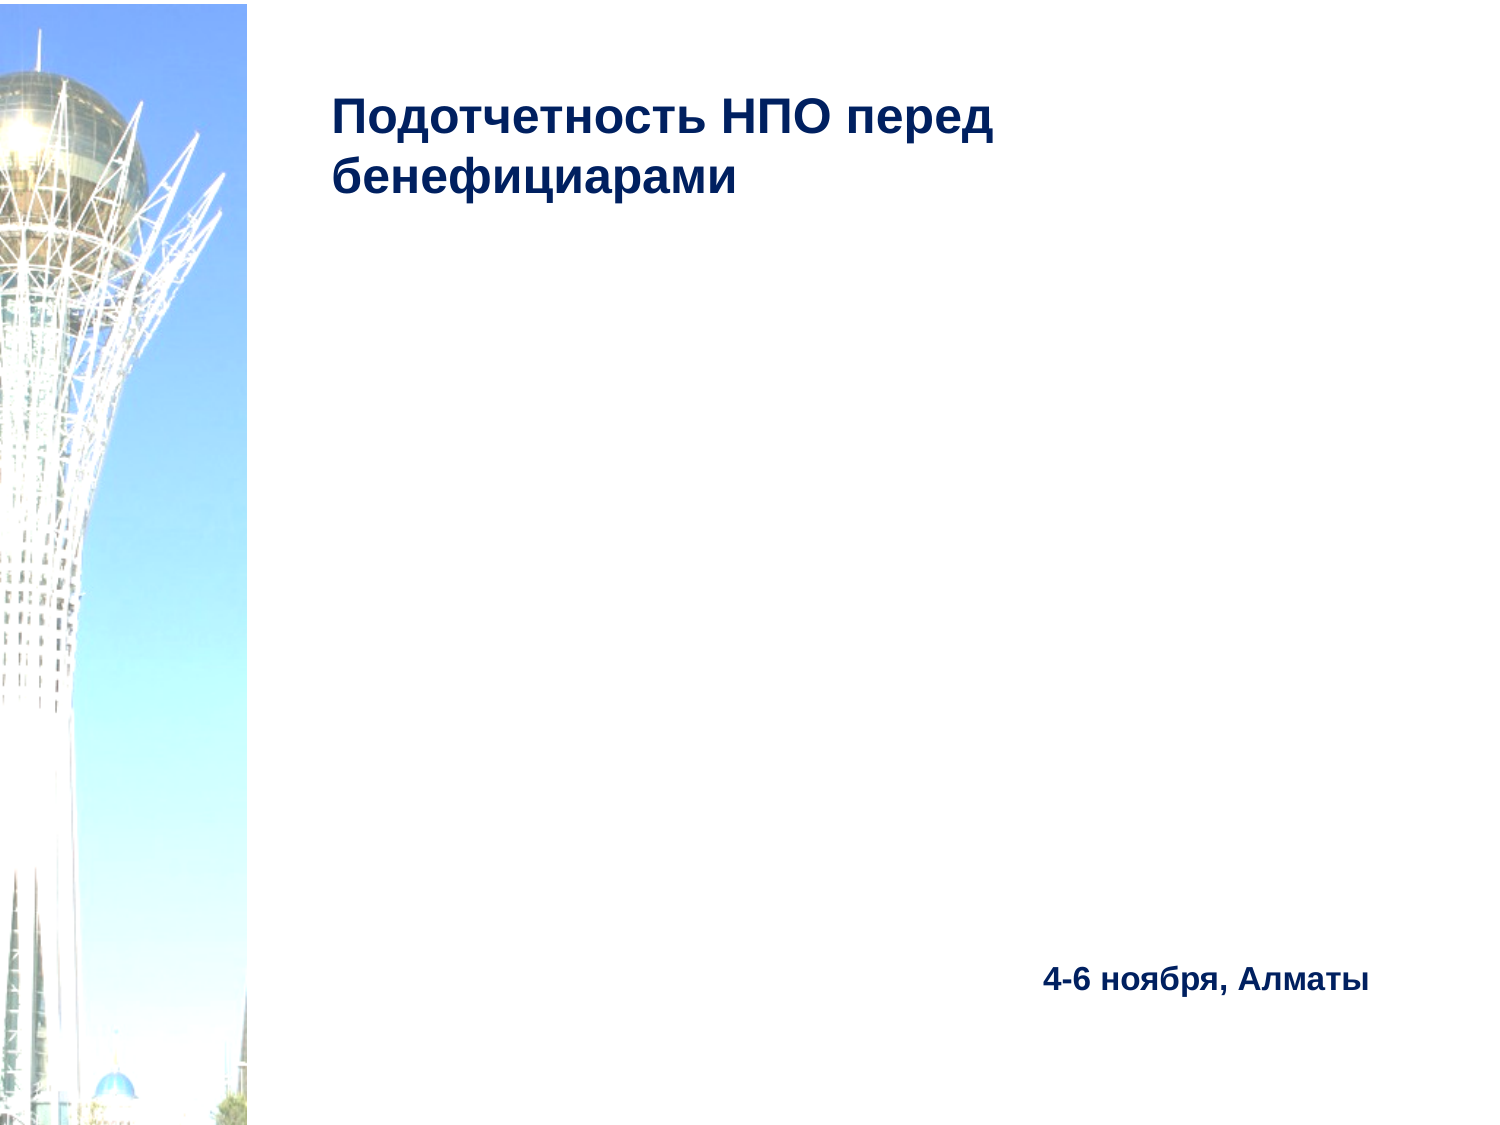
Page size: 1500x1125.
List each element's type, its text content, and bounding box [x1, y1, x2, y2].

picture [0, 4, 247, 1125]
text_box 4-6 ноября, Алматы [1028, 949, 1386, 1004]
text_box Подотчетность НПО перед бенефициарами [316, 76, 1023, 211]
